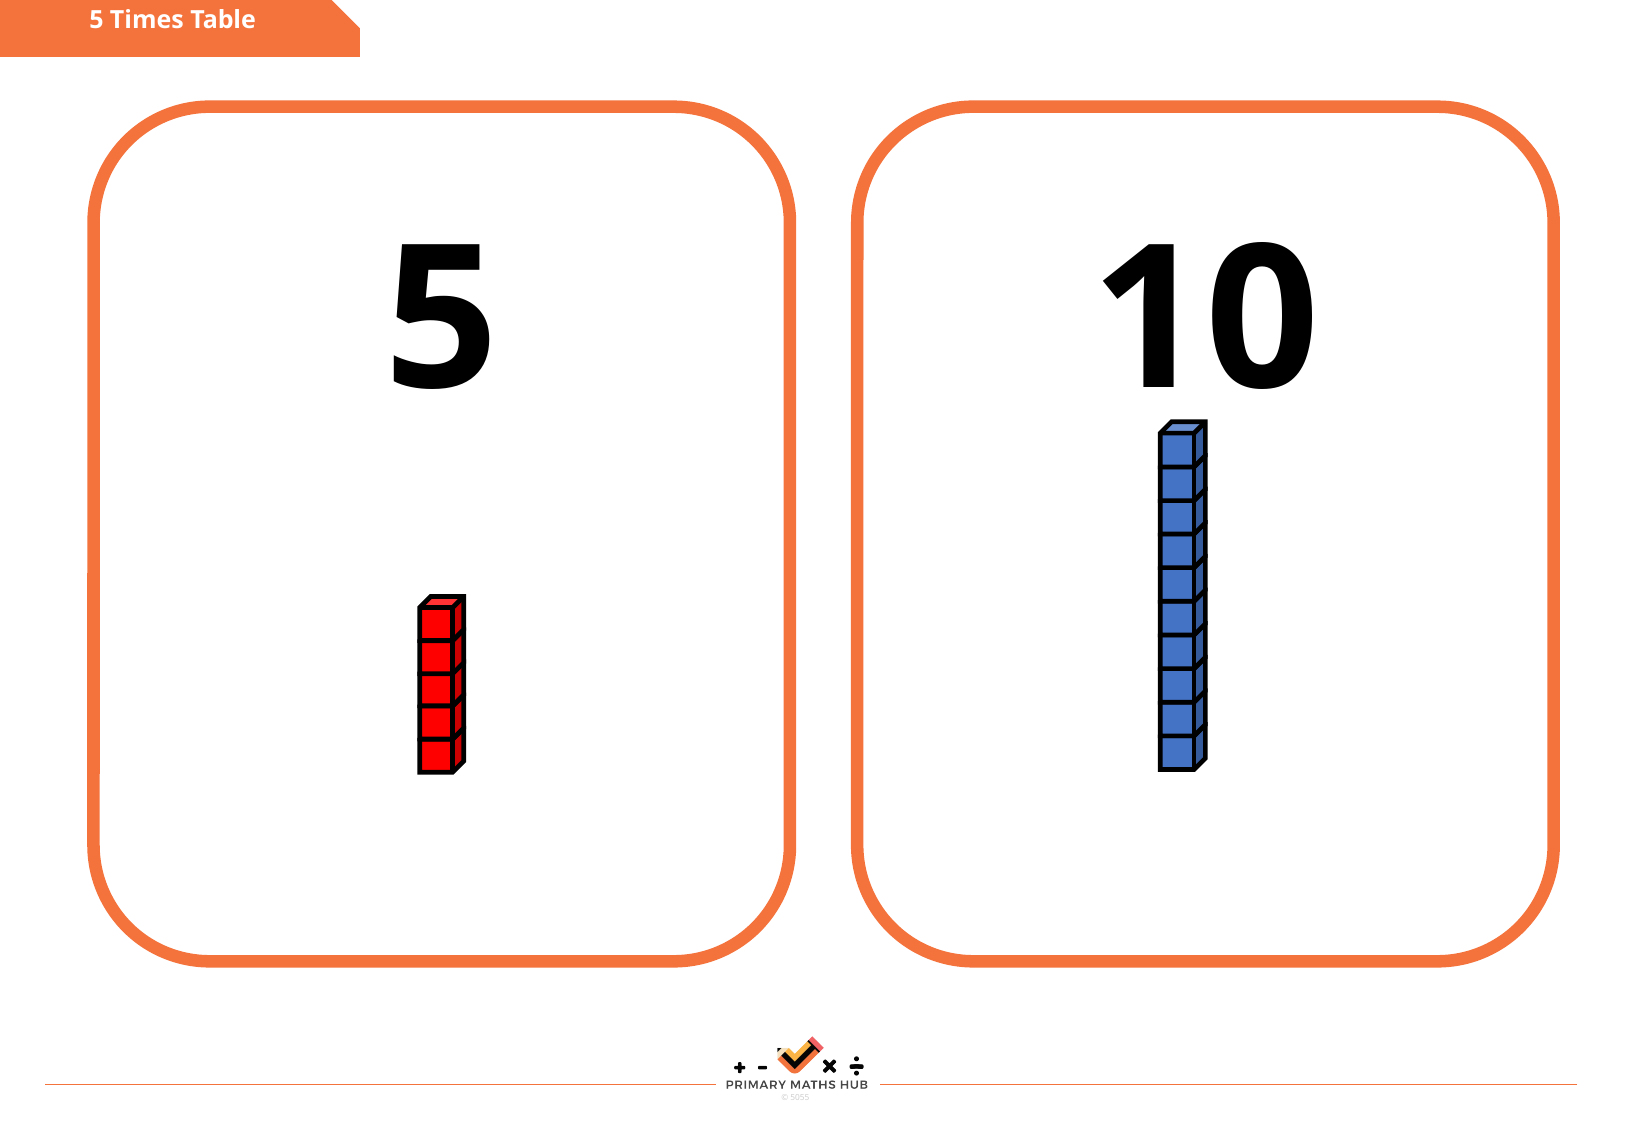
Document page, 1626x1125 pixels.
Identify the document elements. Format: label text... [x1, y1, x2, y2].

text_box 5 [93, 179, 790, 435]
text_box 5 Times Table [0, 0, 361, 58]
text_box [92, 207, 792, 963]
text_box [864, 105, 1547, 179]
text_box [419, 596, 464, 773]
picture [722, 1034, 872, 1094]
text_box [100, 105, 783, 179]
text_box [1160, 421, 1206, 770]
text_box 10 [857, 179, 1554, 435]
text_box [856, 209, 1555, 963]
text_box © 5055 [720, 1084, 870, 1110]
